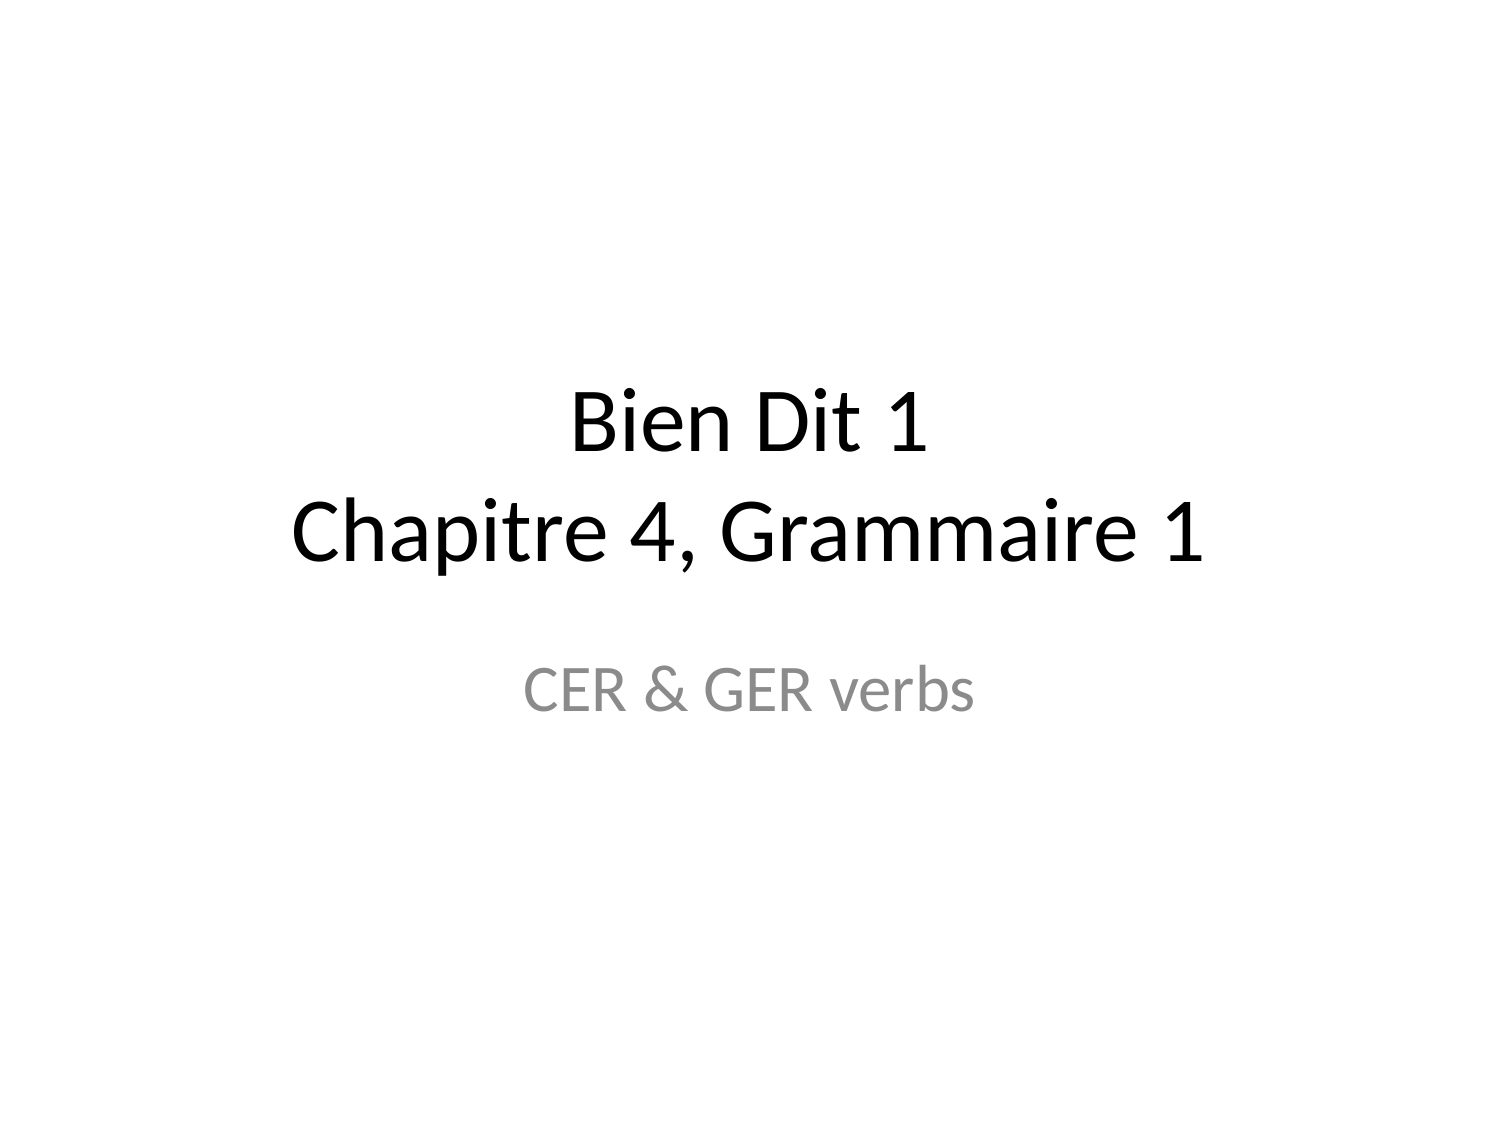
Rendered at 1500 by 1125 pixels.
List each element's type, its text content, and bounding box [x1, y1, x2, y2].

subtitle CER & GER verbs [225, 637, 1275, 788]
title Bien Dit 1 Chapitre 4, Grammaire 1 [112, 349, 1388, 591]
